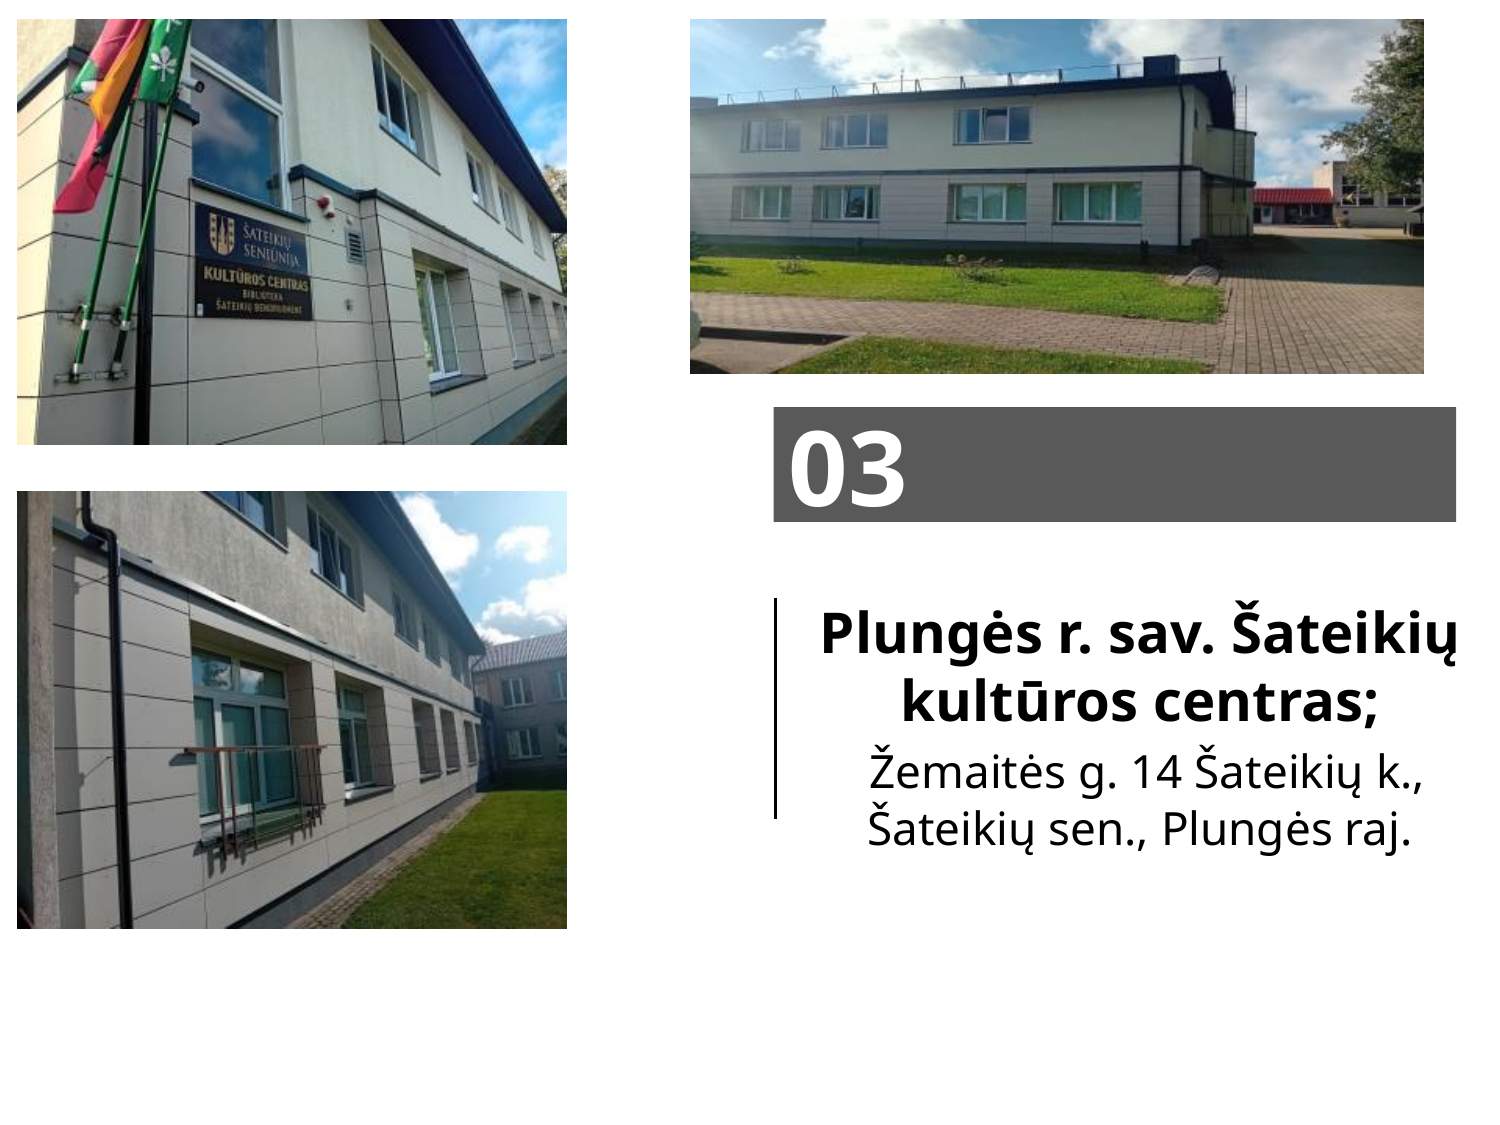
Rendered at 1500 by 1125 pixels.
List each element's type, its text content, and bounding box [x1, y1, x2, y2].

picture [17, 491, 568, 929]
title Plungės r. sav. Šateikių kultūros centras; Žemaitės g. 14 Šateikių k., Šateikių sen., Plungės raj. [785, 574, 1496, 988]
text_box 03 [773, 407, 1457, 522]
picture [17, 18, 568, 445]
picture [690, 18, 1424, 374]
